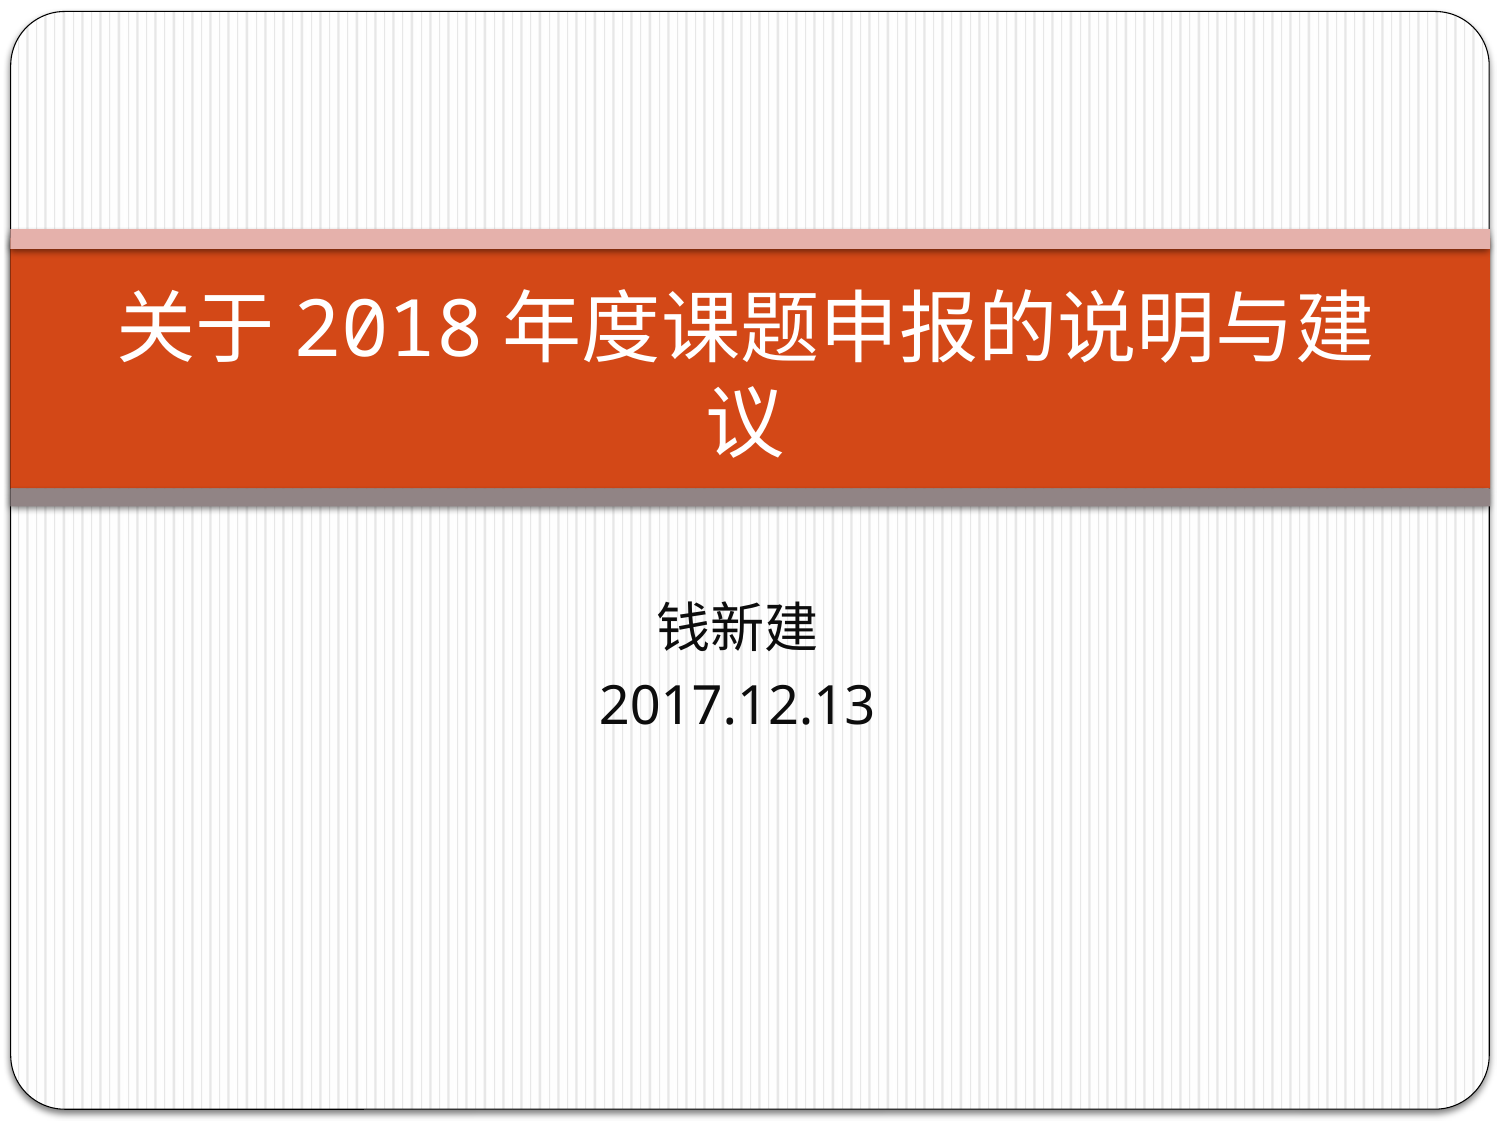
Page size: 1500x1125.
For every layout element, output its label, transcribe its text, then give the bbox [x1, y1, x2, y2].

subtitle 钱新建 2017.12.13 [212, 585, 1263, 788]
title 关于2018年度课题申报的说明与建议 [70, 255, 1421, 497]
